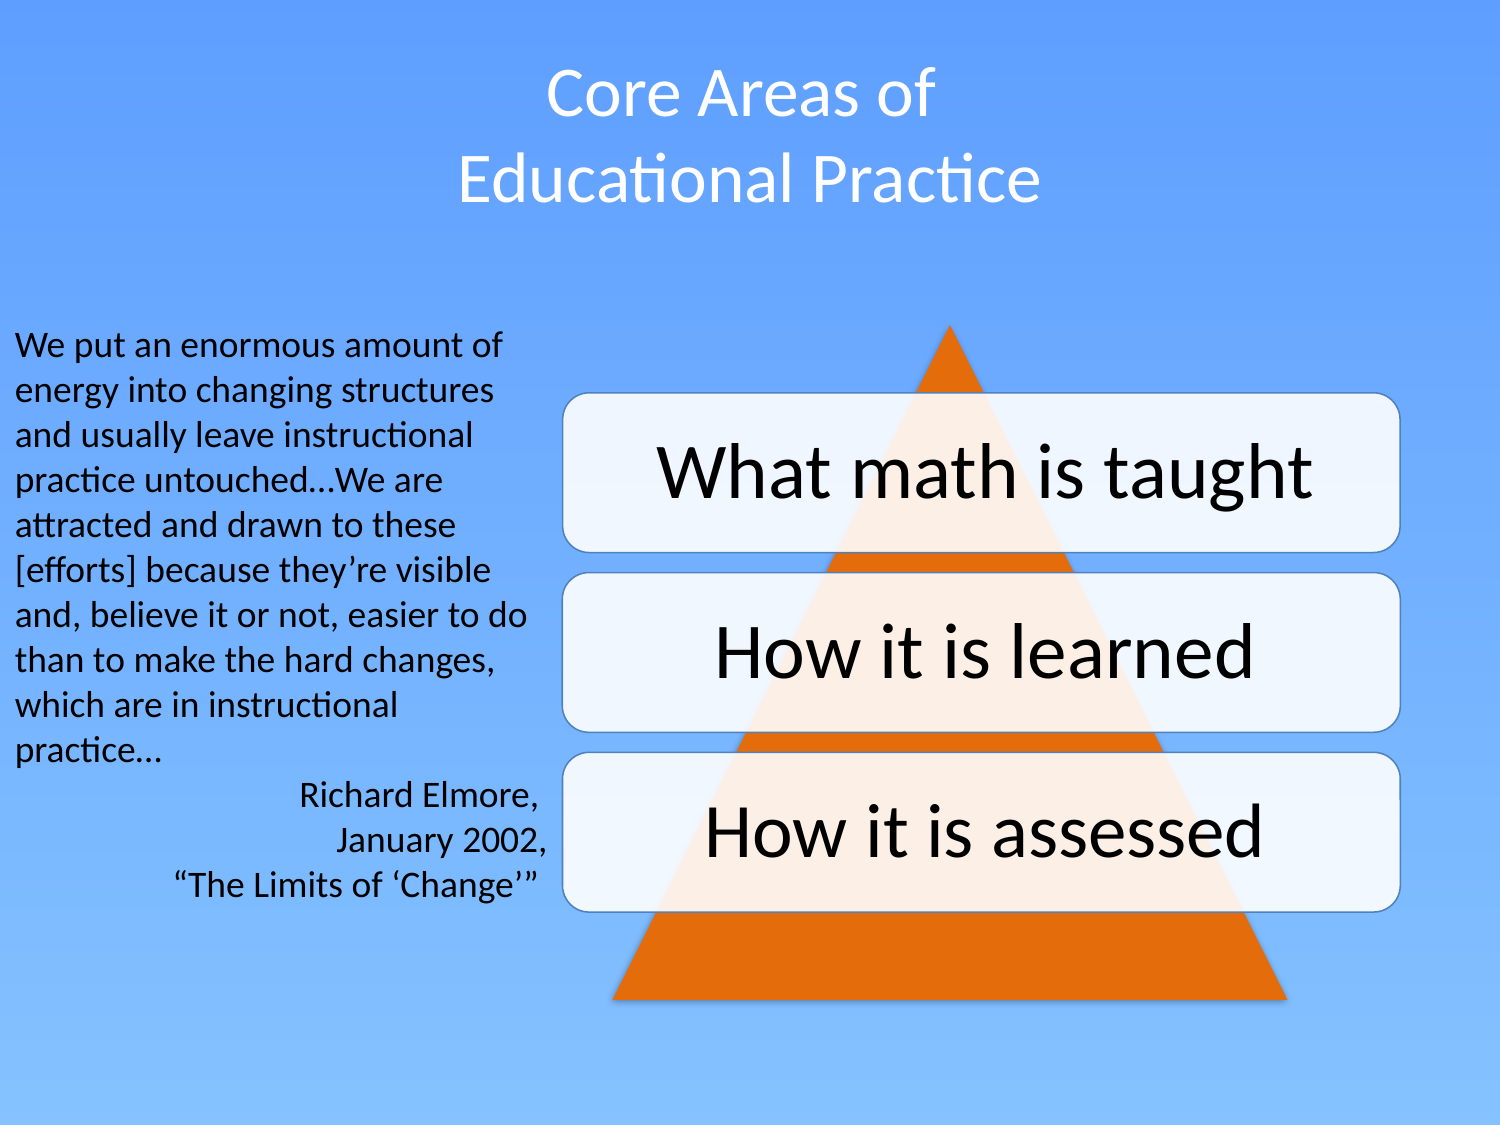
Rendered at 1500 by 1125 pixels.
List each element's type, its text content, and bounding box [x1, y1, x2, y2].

title Core Areas of Educational Practice [112, 37, 1388, 225]
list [362, 324, 1463, 1001]
text_box We put an enormous amount of energy into changing structures and usually leave instructional practice untouched…We are attracted and drawn to these [efforts] because they’re visible and, believe it or not, easier to do than to make the hard changes, which are in instructional practice… Richard Elmore, January 2002, “The Limits of ‘Change’” [0, 312, 563, 1003]
